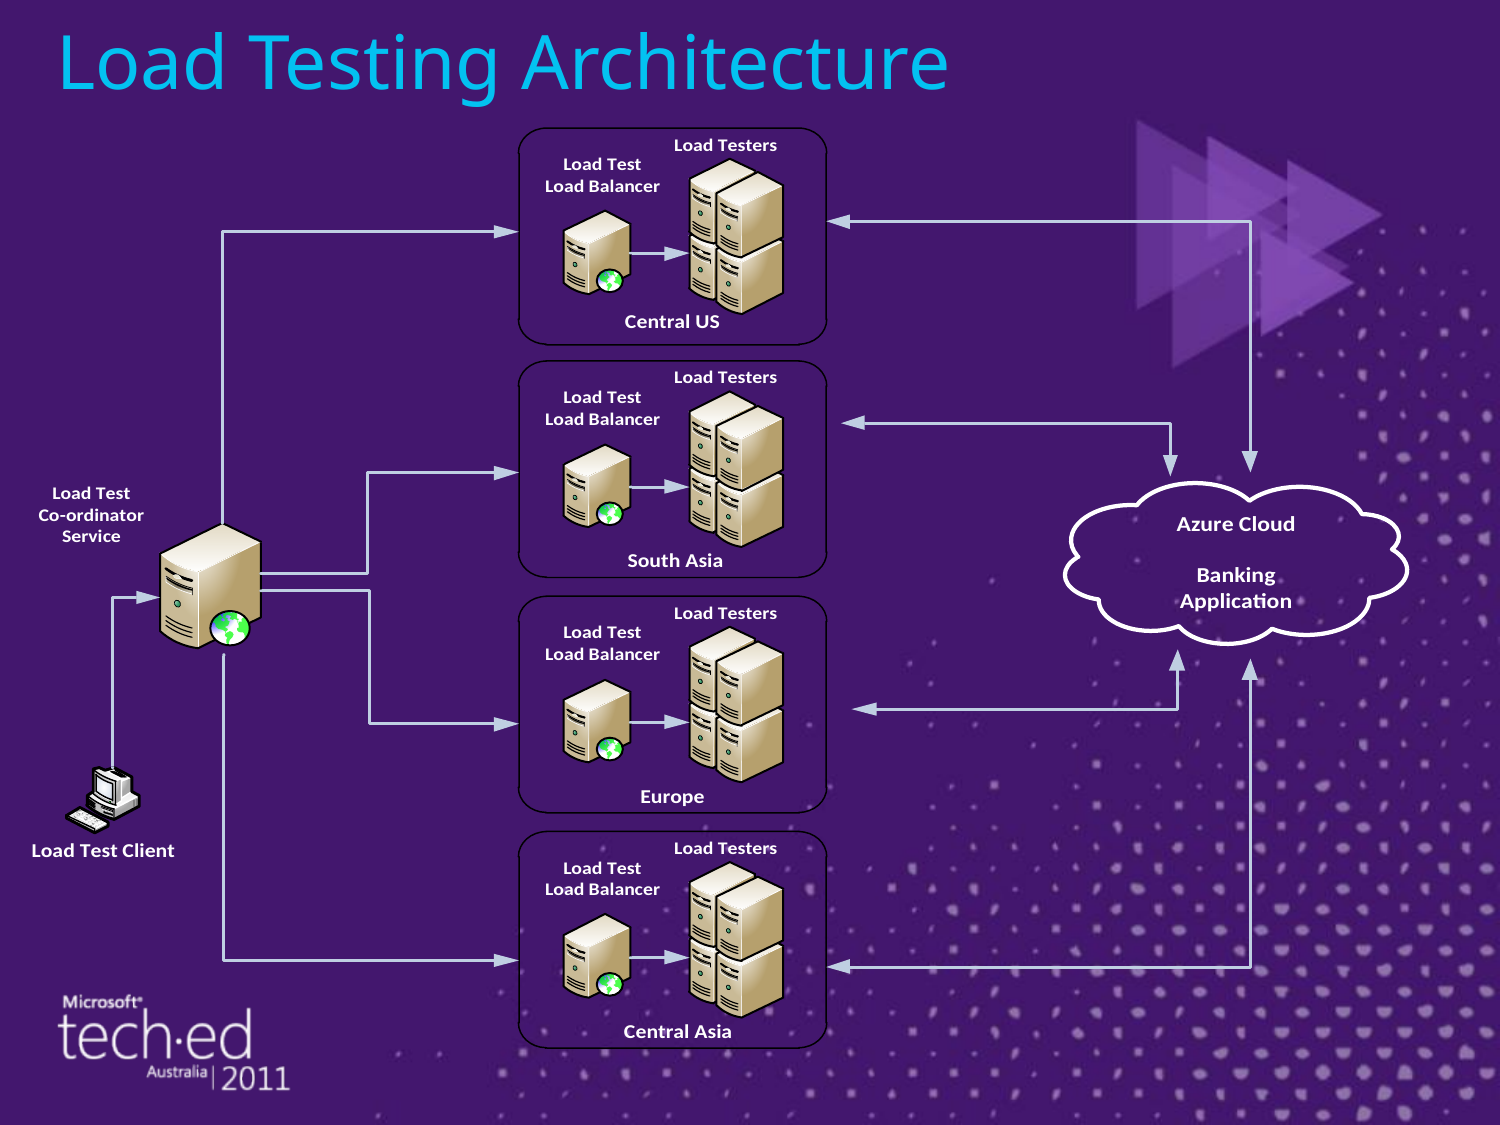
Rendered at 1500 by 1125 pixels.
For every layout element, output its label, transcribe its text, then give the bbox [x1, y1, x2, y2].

picture [0, 0, 1500, 1125]
title Load Testing Architecture [41, 19, 1267, 100]
